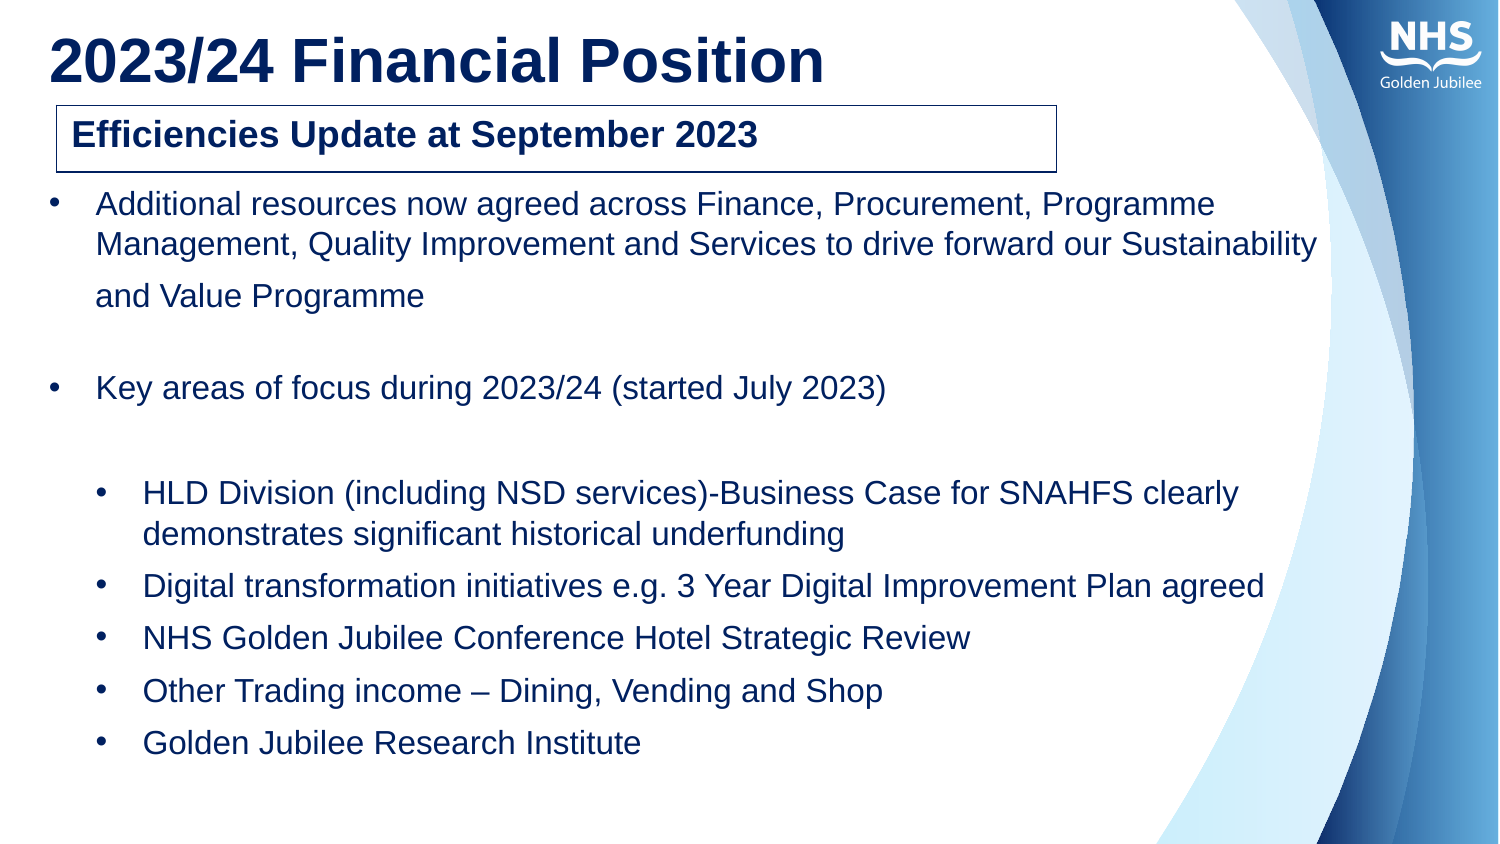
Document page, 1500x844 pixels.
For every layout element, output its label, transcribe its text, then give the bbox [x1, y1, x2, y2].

text_box Additional resources now agreed across Finance, Procurement, Programme Management, Quality Improvement and Services to drive forward our Sustainability and Value Programme Key areas of focus during 2023/24 (started July 2023) HLD Division (including NSD services)-Business Case for SNAHFS clearly demonstrates significant historical underfunding Digital transformation initiatives e.g. 3 Year Digital Improvement Plan agreed NHS Golden Jubilee Conference Hotel Strategic Review Other Trading income – Dining, Vending and Shop Golden Jubilee Research Institute [48, 182, 1408, 809]
title 2023/24 Financial Position [49, 23, 1064, 95]
picture [1380, 21, 1482, 92]
table_header Efficiencies Update at September 2023 [57, 106, 1056, 171]
